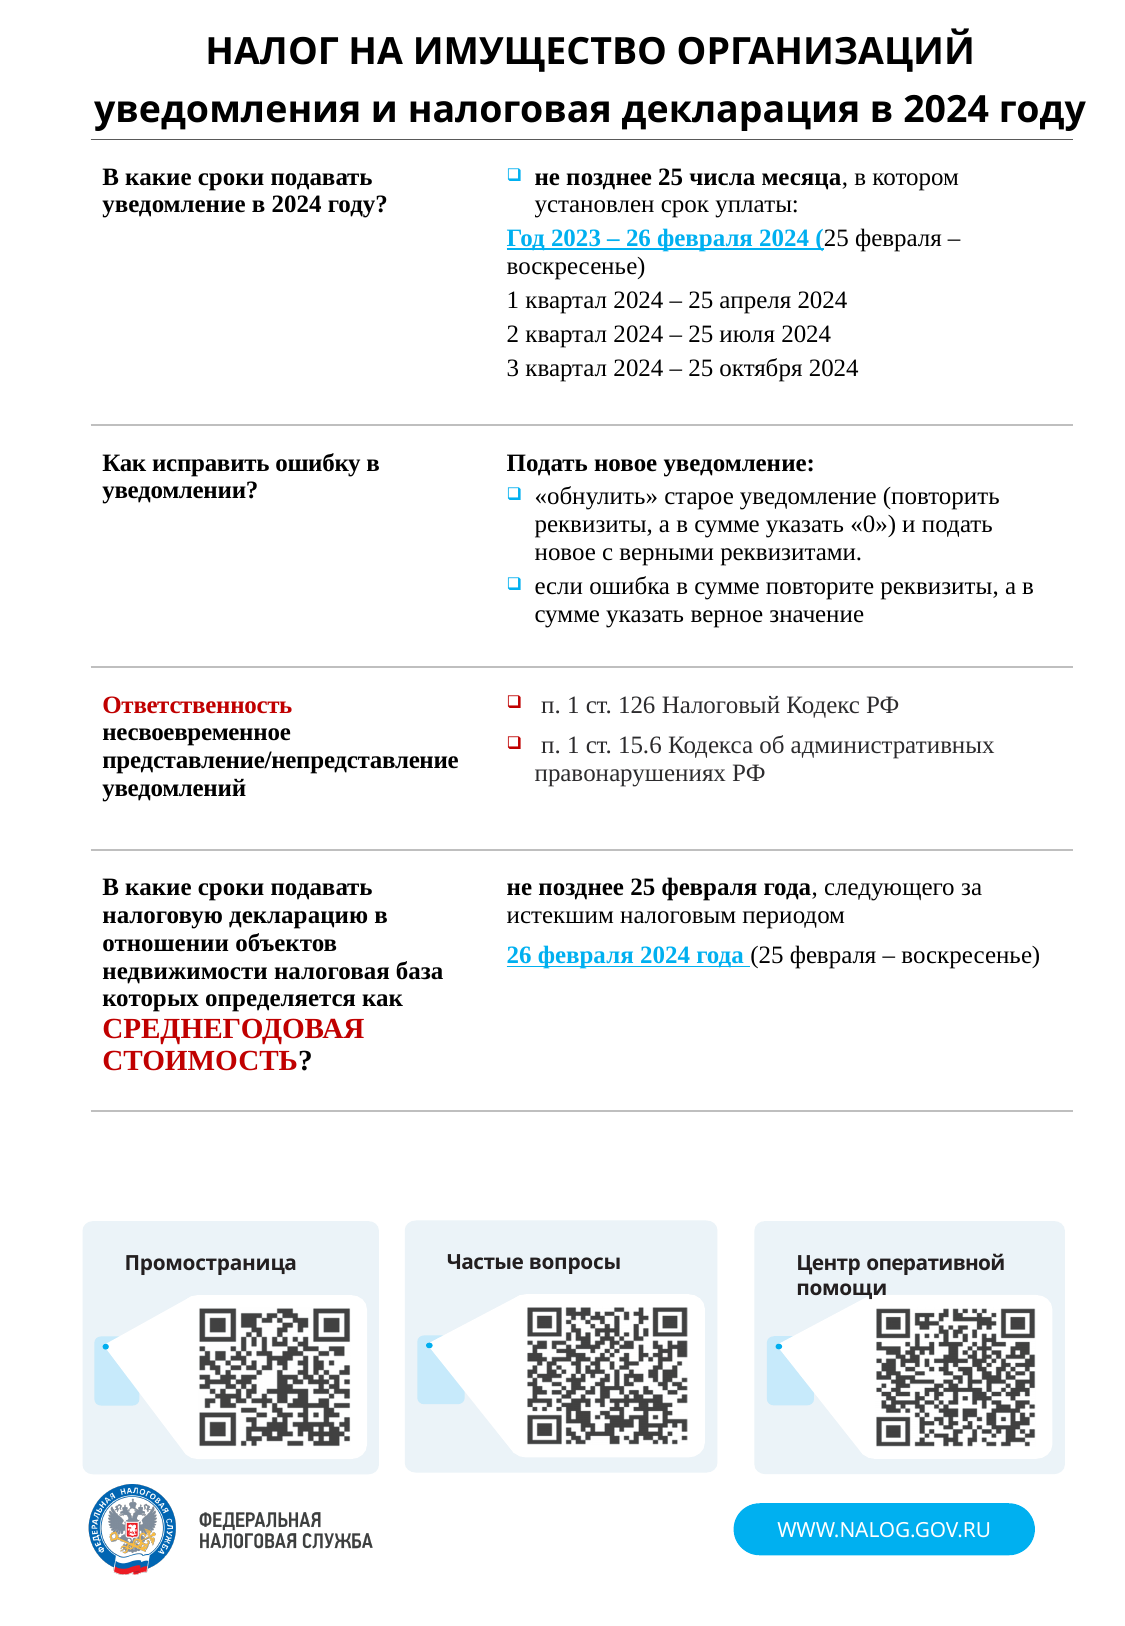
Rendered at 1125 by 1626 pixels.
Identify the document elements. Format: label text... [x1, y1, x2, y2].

table_cell не позднее 25 февраля года, следующего за истекшим налоговым периодом 26 февраля 2024 года (25 февраля – воскресенье) [492, 851, 1073, 1110]
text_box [82, 1221, 379, 1475]
table_cell Ответственность несвоевременное представление/непредставление уведомлений [91, 668, 492, 849]
table_cell В какие сроки подавать налоговую декларацию в отношении объектов недвижимости налоговая база которых определяется как СРЕДНЕГОДОВАЯ СТОИМОСТЬ? [91, 851, 492, 1110]
table_cell Как исправить ошибку в уведомлении? [91, 426, 492, 666]
picture [88, 1484, 373, 1575]
text_box WWW.NALOG.GOV.RU [733, 1503, 1035, 1556]
table_header В какие сроки подавать уведомление в 2024 году? [91, 140, 492, 424]
text_box НАЛОГ НА ИМУЩЕСТВО ОРГАНИЗАЦИЙ уведомления и налоговая декларация в 2024 году [88, 27, 1092, 130]
table_cell п. 1 ст. 126 Налоговый Кодекс РФ п. 1 ст. 15.6 Кодекса об административных правонарушениях РФ [492, 668, 1073, 849]
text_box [754, 1220, 1065, 1475]
table_header не позднее 25 числа месяца, в котором установлен срок уплаты: Год 2023 – 26 февраля 2024 (25 февраля –воскресенье) 1 квартал 2024 – 25 апреля 2024 2 квартал 2024 – 25 июля 2024 3 квартал 2024 – 25 октября 2024 [492, 140, 1073, 424]
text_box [404, 1220, 718, 1473]
table_cell Подать новое уведомление: «обнулить» старое уведомление (повторить реквизиты, а в сумме указать «0») и подать новое с верными реквизитами. если ошибка в сумме повторите реквизиты, а в сумме указать верное значение [492, 426, 1073, 666]
